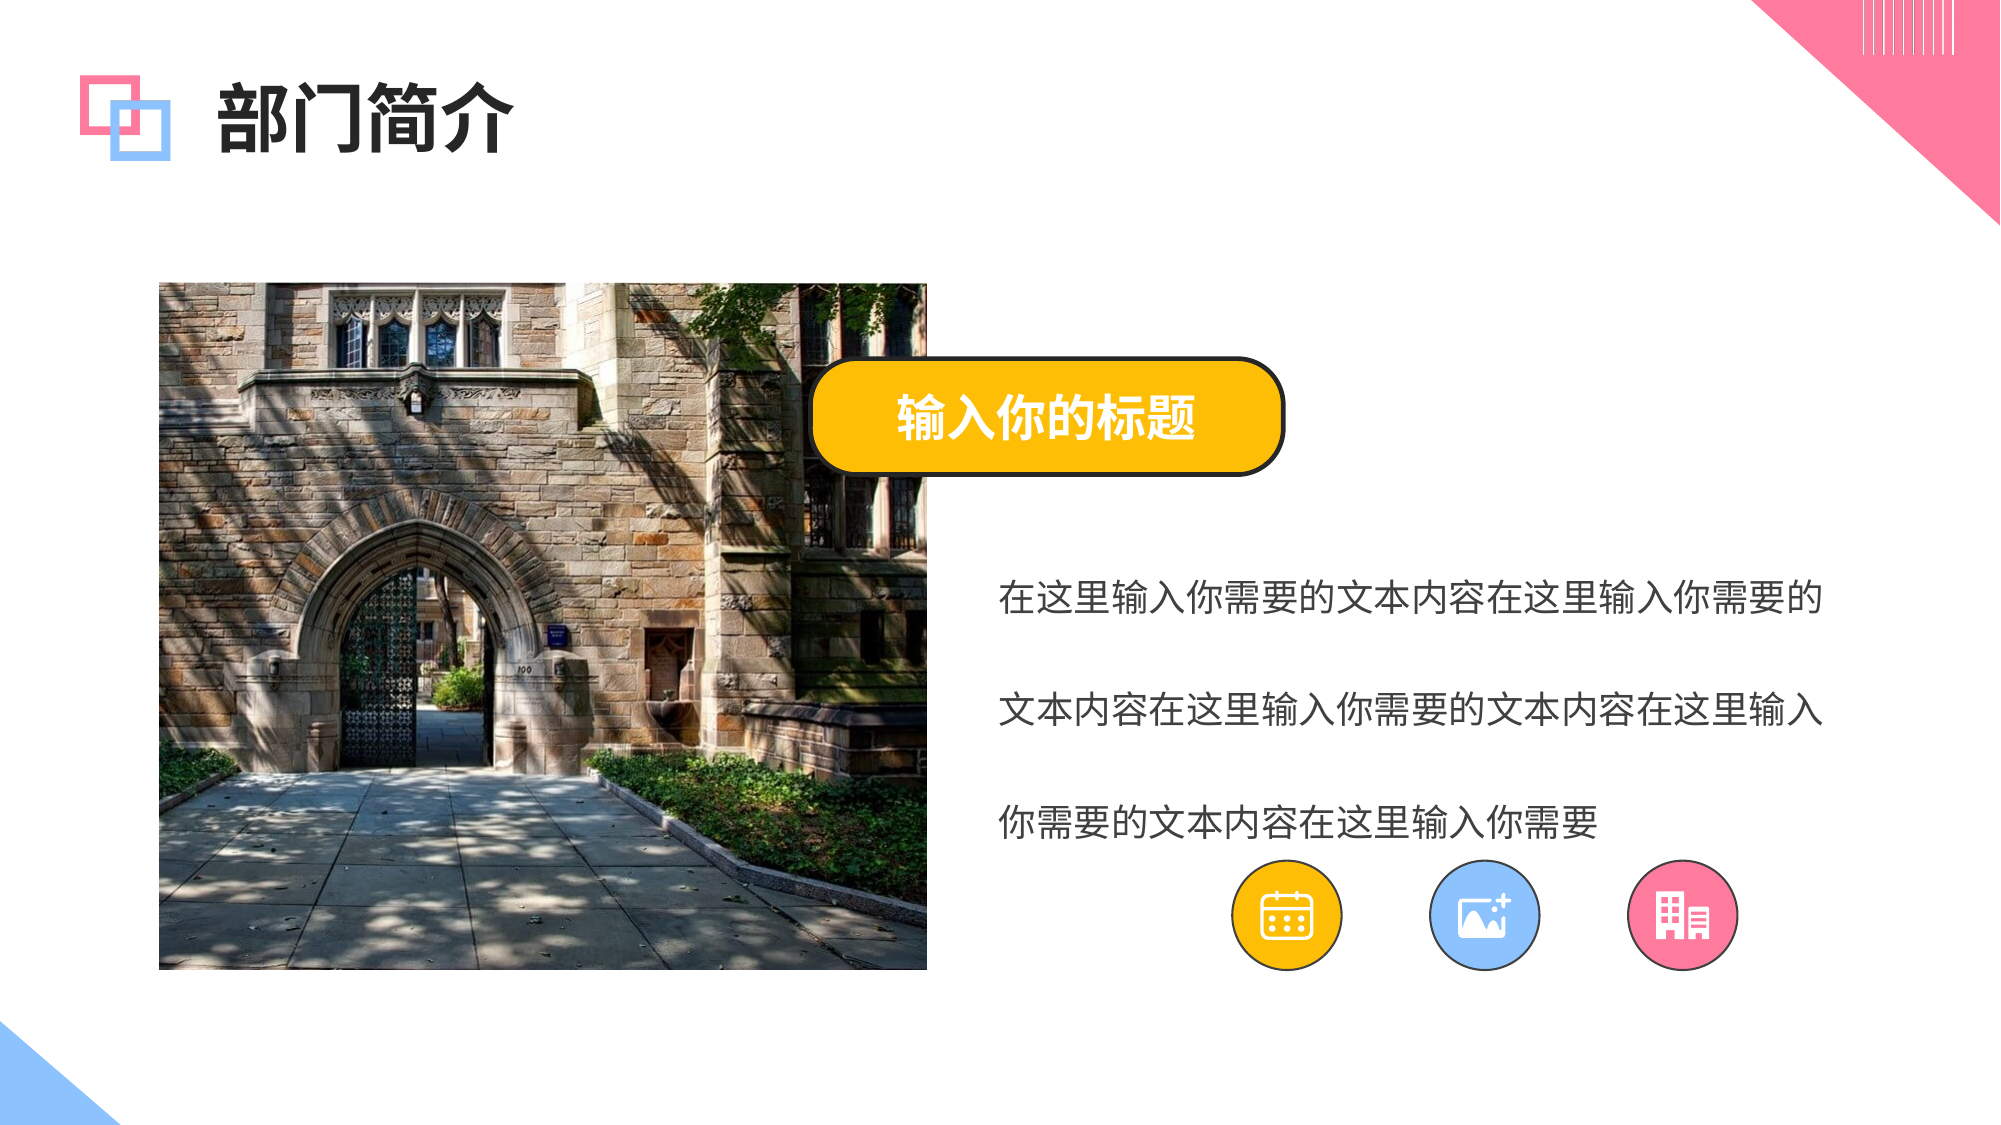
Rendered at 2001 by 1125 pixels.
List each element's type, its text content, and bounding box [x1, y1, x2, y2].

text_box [1232, 860, 1342, 971]
picture [159, 282, 927, 970]
text_box 在这里输入你需要的文本内容在这里输入你需要的文本内容在这里输入你需要的文本内容在这里输入你需要的文本内容在这里输入你需要 [984, 498, 1877, 851]
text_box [1628, 860, 1738, 971]
picture [1856, 0, 1960, 64]
text_box 输入你的标题 [927, 357, 1285, 476]
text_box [1430, 860, 1540, 971]
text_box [57, 63, 584, 170]
